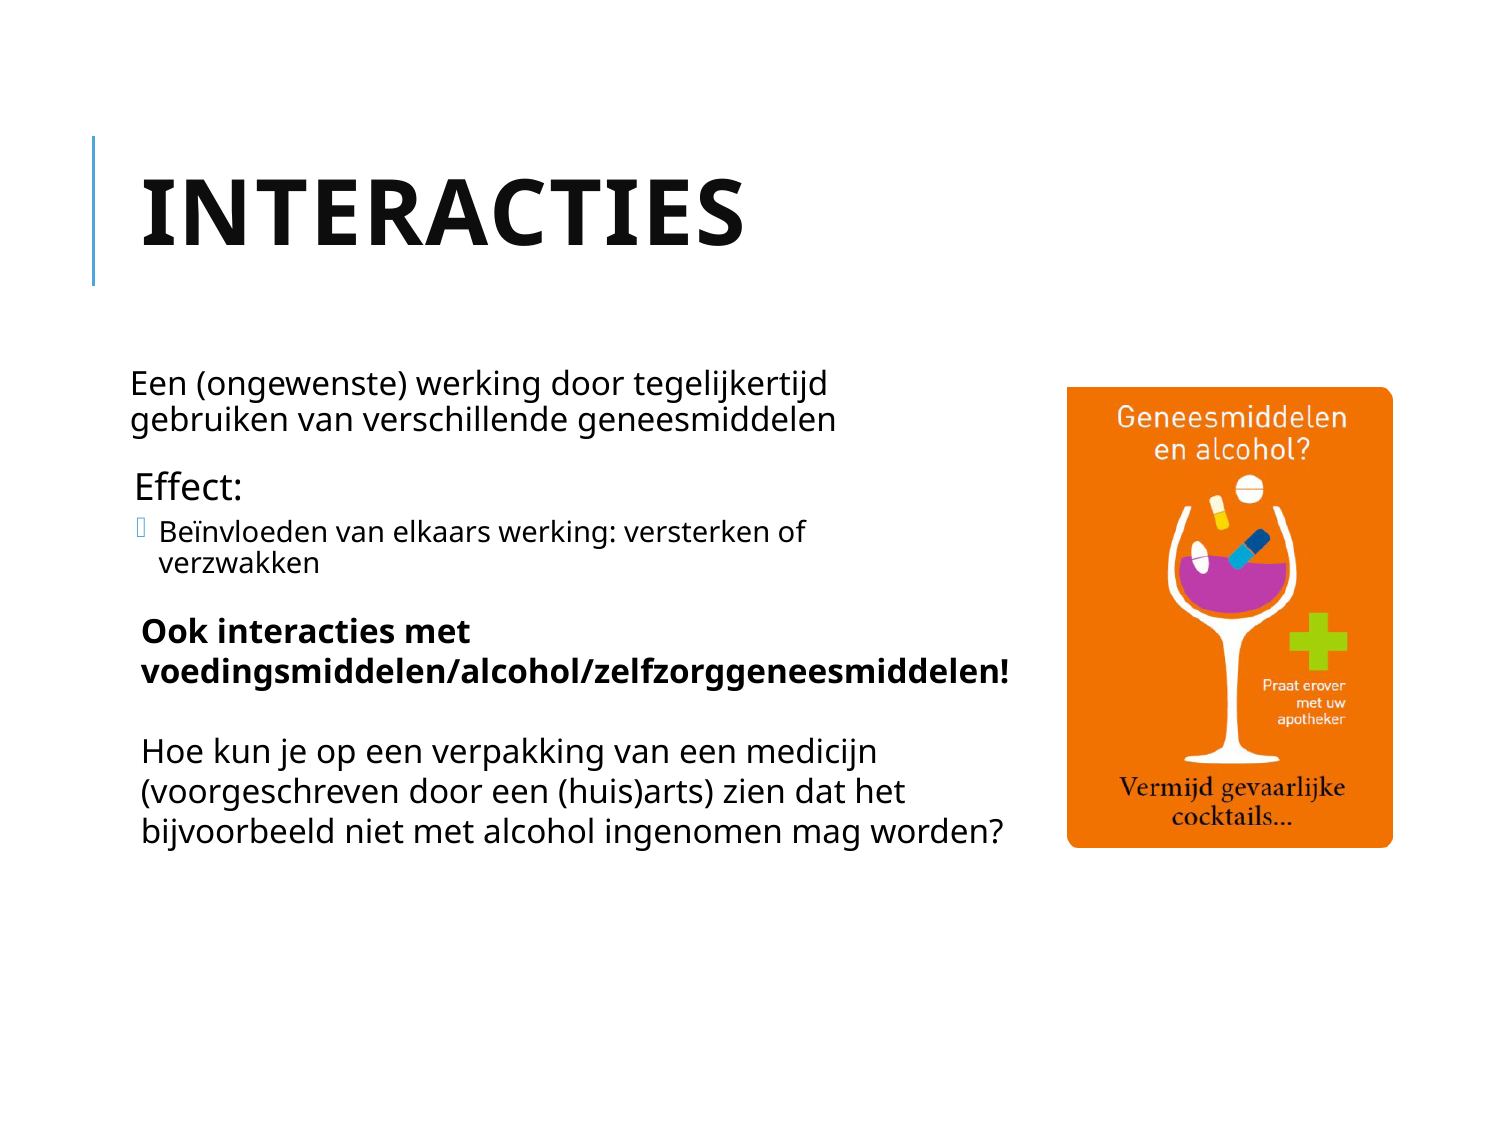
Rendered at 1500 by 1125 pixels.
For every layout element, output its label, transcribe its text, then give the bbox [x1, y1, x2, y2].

list Een (ongewenste) werking door tegelijkertijd gebruiken van verschillende geneesmiddelen Effect: Beïnvloeden van elkaars werking: versterken of verzwakken [107, 359, 906, 848]
title Interacties [126, 96, 1322, 342]
text_box Ook interacties met voedingsmiddelen/alcohol/zelfzorggeneesmiddelen! Hoe kun je op een verpakking van een medicijn (voorgeschreven door een (huis)arts) zien dat het bijvoorbeeld niet met alcohol ingenomen mag worden? [126, 603, 1050, 943]
picture [1067, 386, 1395, 848]
